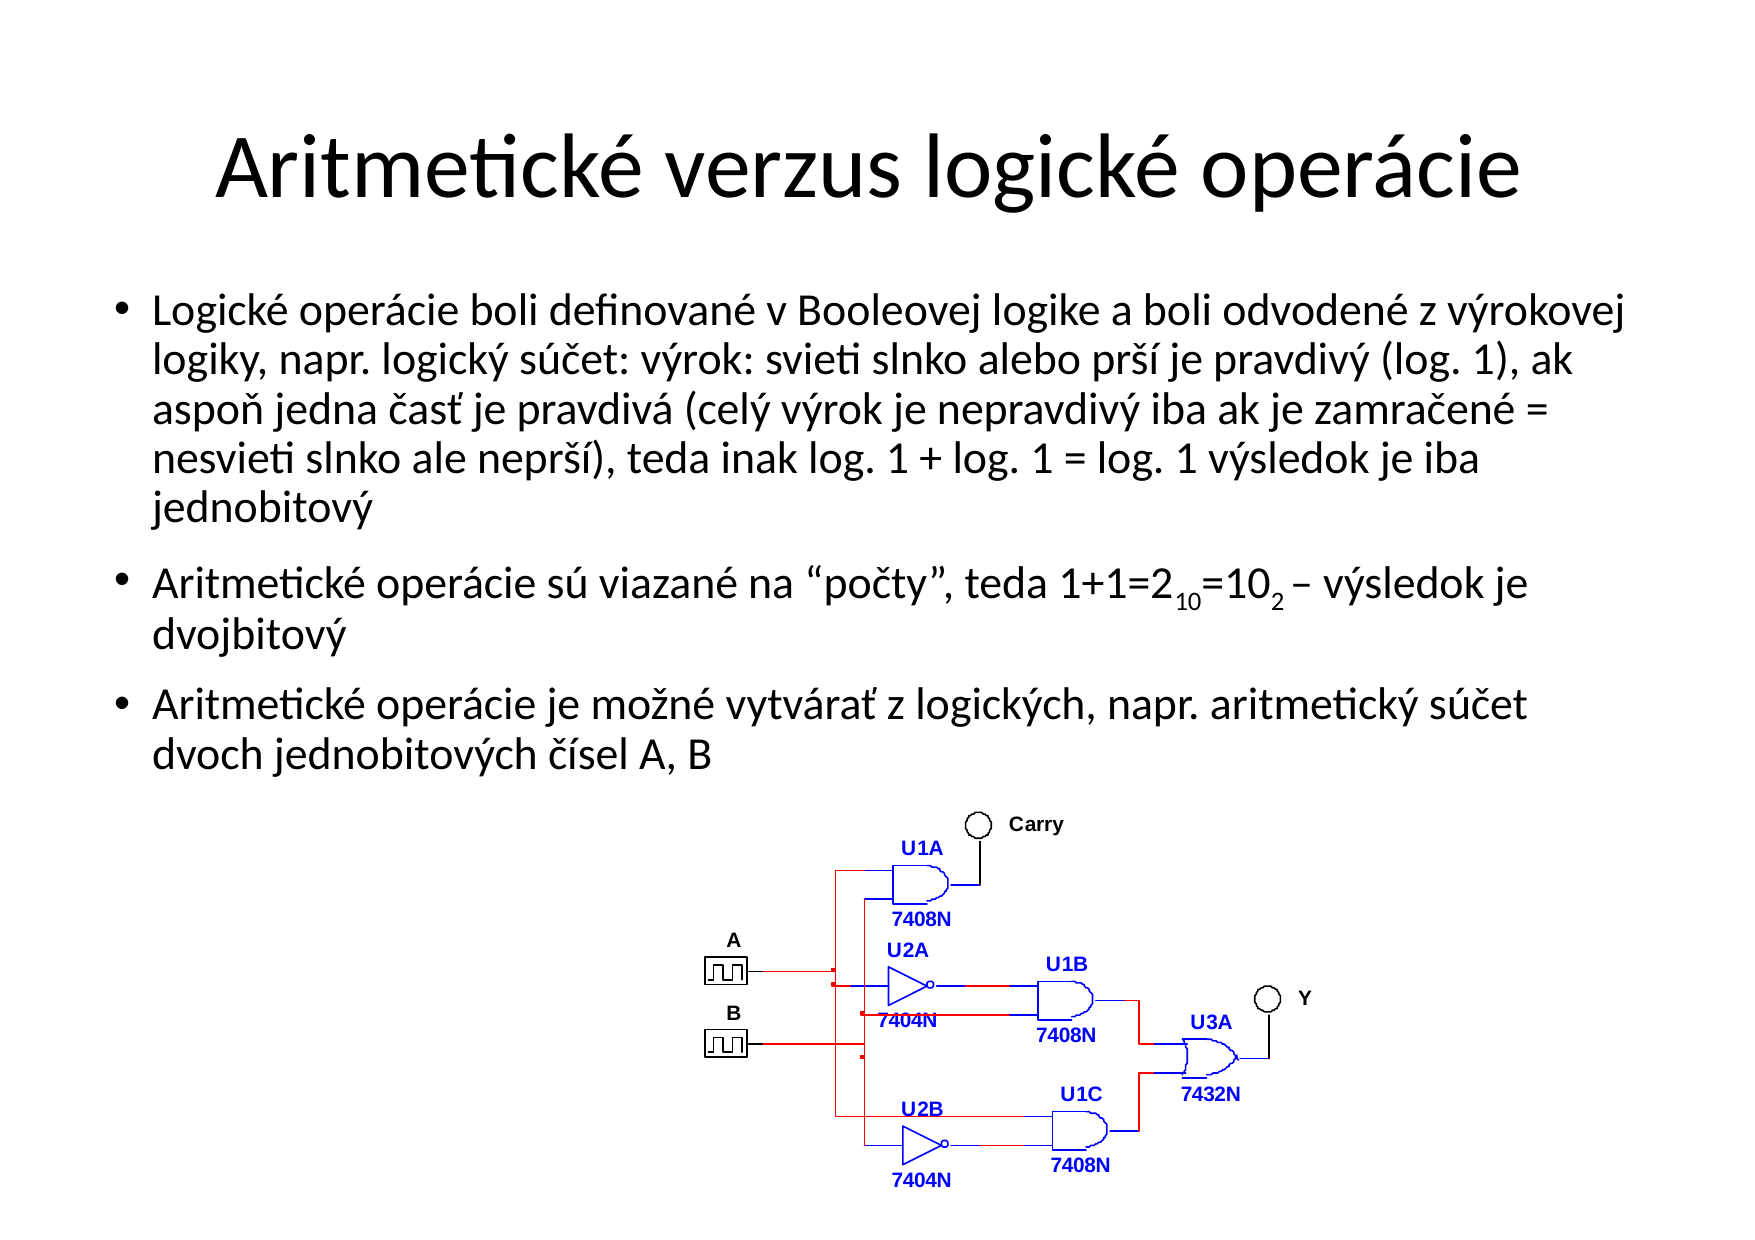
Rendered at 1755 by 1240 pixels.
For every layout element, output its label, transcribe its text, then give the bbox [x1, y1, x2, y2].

list Logické operácie boli definované v Booleovej logike a boli odvodené z výrokovej logiky, napr. logický súčet: výrok: svieti slnko alebo prší je pravdivý (log. 1), ak aspoň jedna časť je pravdivá (celý výrok je nepravdivý iba ak je zamračené = nesvieti slnko ale neprší), teda inak log. 1 + log. 1 = log. 1 výsledok je iba jednobitový Aritmetické operácie sú viazané na “počty”, teda 1+1=210=102 – výsledok je dvojbitový Aritmetické operácie je možné vytvárať z logických, napr. aritmetický súčet dvoch jednobitových čísel A, B [114, 285, 1653, 783]
picture [701, 794, 1321, 1196]
title Aritmetické verzus logické operácie [214, 117, 1540, 257]
